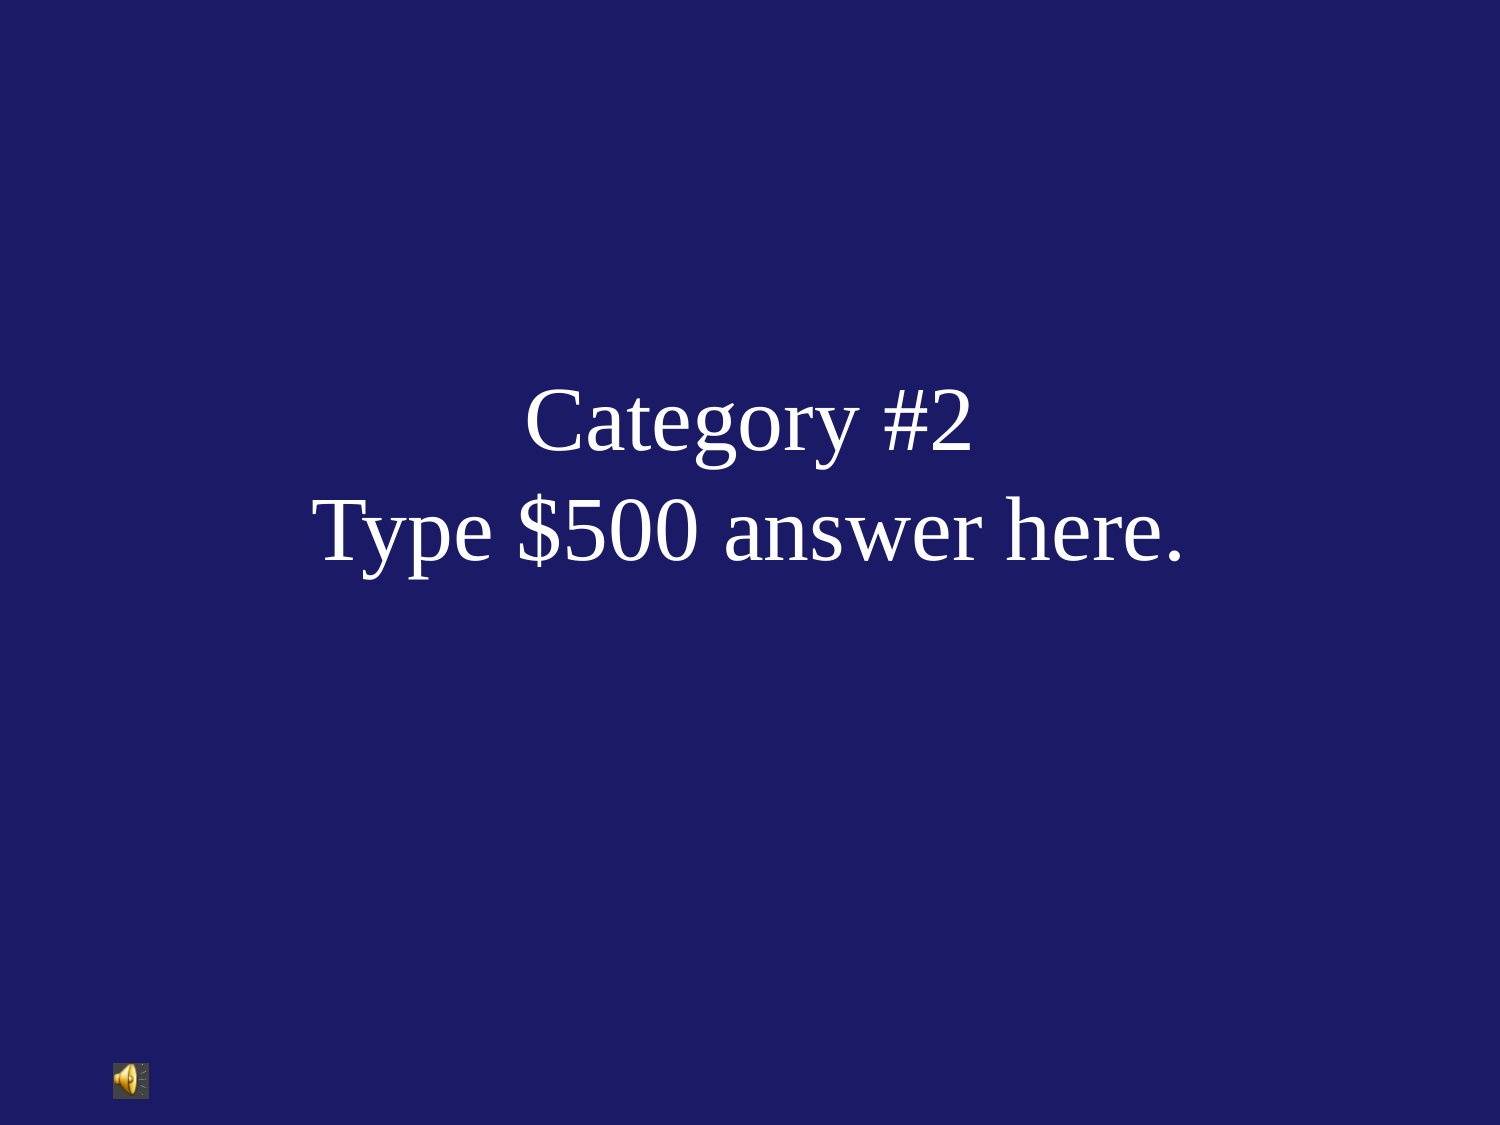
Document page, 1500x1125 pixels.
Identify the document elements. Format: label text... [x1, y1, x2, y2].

picture [112, 1062, 151, 1101]
title Category #2 Type $500 answer here. [112, 374, 1388, 563]
